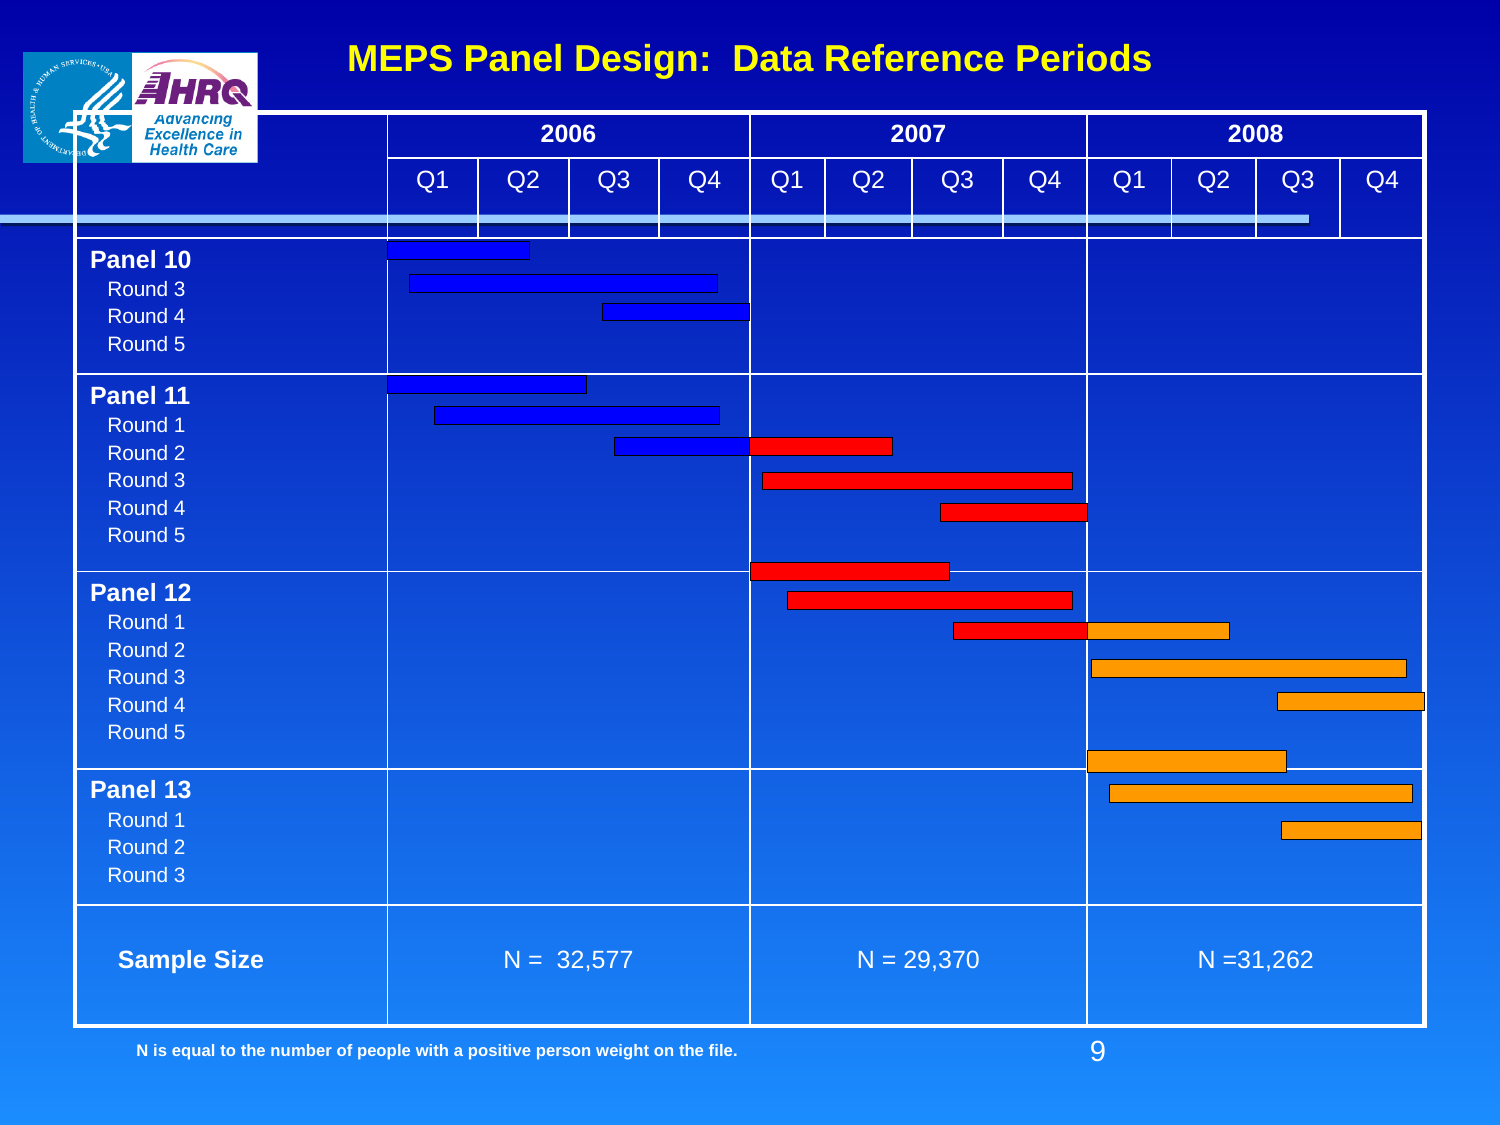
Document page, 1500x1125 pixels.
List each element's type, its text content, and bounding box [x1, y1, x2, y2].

table_cell Q4 [1004, 159, 1086, 237]
table_cell N = 32,577 [388, 906, 749, 1024]
table_cell [388, 847, 749, 904]
table_cell Q3 [1257, 159, 1339, 237]
picture [82, 88, 108, 110]
table_header [77, 115, 387, 237]
table_cell Q1 [751, 159, 824, 237]
picture [103, 93, 122, 110]
table_cell Panel 10 Round 3 Round 4 Round 5 [77, 239, 387, 373]
picture [92, 88, 119, 110]
table_cell [751, 848, 1086, 904]
table_header 2008 [1088, 115, 1422, 157]
table_cell Panel 12 Round 1 Round 2 Round 3 Round 4 Round 5 [77, 572, 382, 768]
picture [133, 88, 258, 110]
table_cell Q1 [388, 159, 477, 237]
table_cell Q2 [1172, 159, 1255, 237]
picture [60, 129, 73, 134]
table_cell Q3 [570, 159, 658, 237]
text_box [387, 241, 1425, 841]
table_cell Q3 [913, 159, 1002, 237]
table_cell N =31,262 [1088, 906, 1422, 1024]
table_cell [1088, 848, 1422, 904]
table_cell Q1 [1088, 159, 1171, 237]
table_cell Q4 [1341, 159, 1422, 237]
text_box N is equal to the number of people with a positive person weight on the file. [121, 1032, 754, 1088]
table_cell Sample Size [77, 906, 387, 1024]
table_cell Q4 [660, 159, 749, 237]
table_cell N = 29,370 [751, 906, 1086, 1024]
table_header 2007 [751, 115, 1086, 157]
table_cell Panel 11 Round 1 Round 2 Round 3 Round 4 Round 5 [77, 375, 382, 571]
title MEPS Panel Design: Data Reference Periods [74, 24, 1426, 88]
table_cell Q2 [826, 159, 911, 237]
slide_number 9 [1074, 1028, 1425, 1103]
table_cell Q2 [479, 159, 568, 237]
table_header 2006 [388, 115, 749, 157]
table_cell Panel 13 Round 1 Round 2 Round 3 [77, 770, 387, 904]
